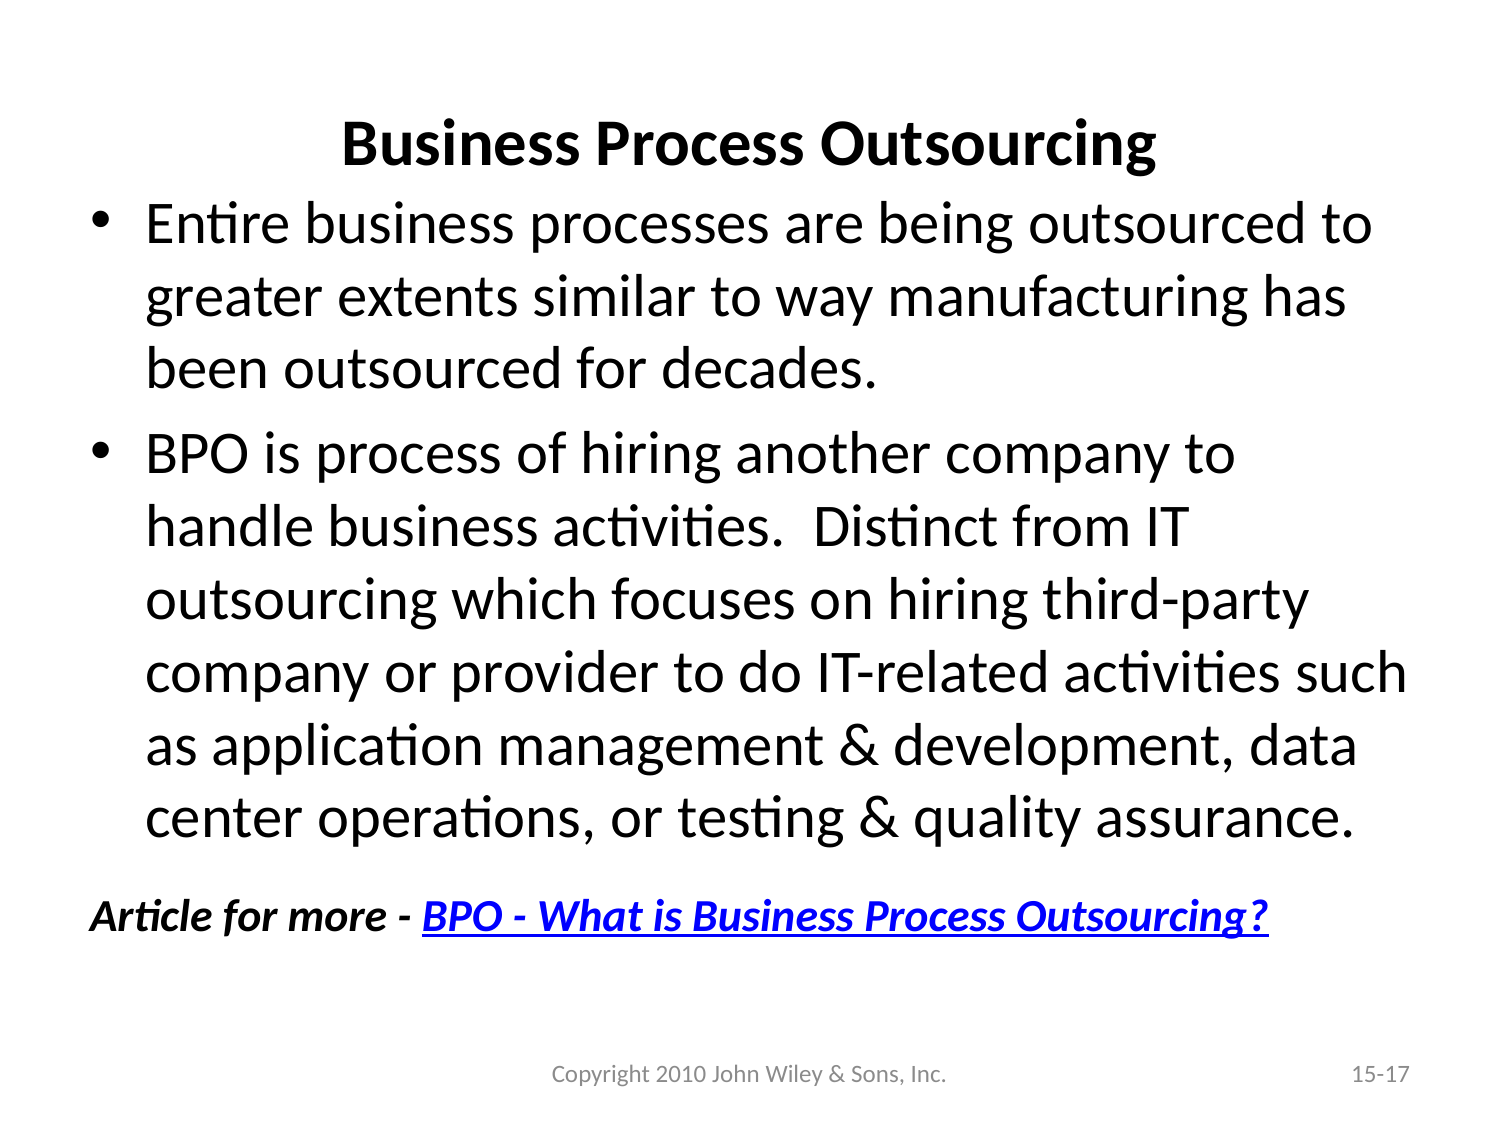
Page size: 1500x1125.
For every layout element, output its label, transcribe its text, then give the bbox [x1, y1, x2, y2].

slide_number 15-17 [1074, 1042, 1425, 1103]
text_box Article for more - BPO - What is Business Process Outsourcing? [75, 878, 1388, 994]
title Business Process Outsourcing [75, 45, 1425, 174]
list Entire business processes are being outsourced to greater extents similar to way manufacturing has been outsourced for decades. BPO is process of hiring another company to handle business activities. Distinct from IT outsourcing which focuses on hiring third-party company or provider to do IT-related activities such as application management & development, data center operations, or testing & quality assurance. [75, 174, 1425, 918]
footer Copyright 2010 John Wiley & Sons, Inc. [512, 1042, 988, 1103]
